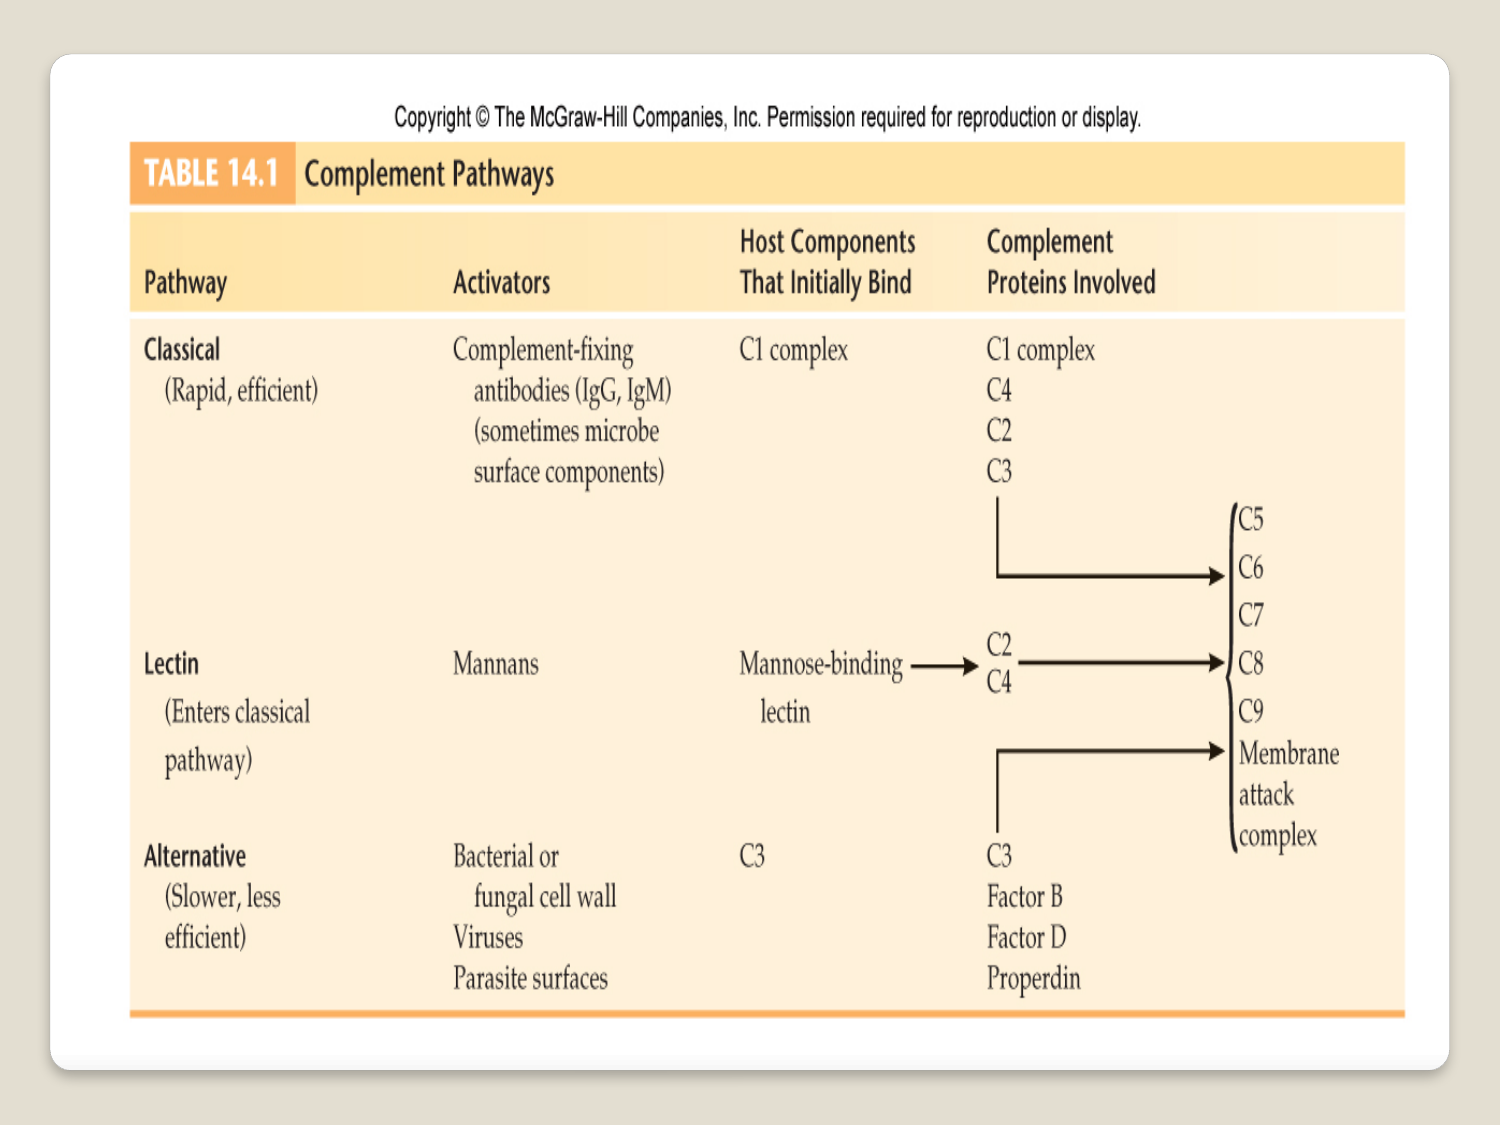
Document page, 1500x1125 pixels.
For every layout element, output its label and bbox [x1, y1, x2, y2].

picture [123, 101, 1412, 1024]
